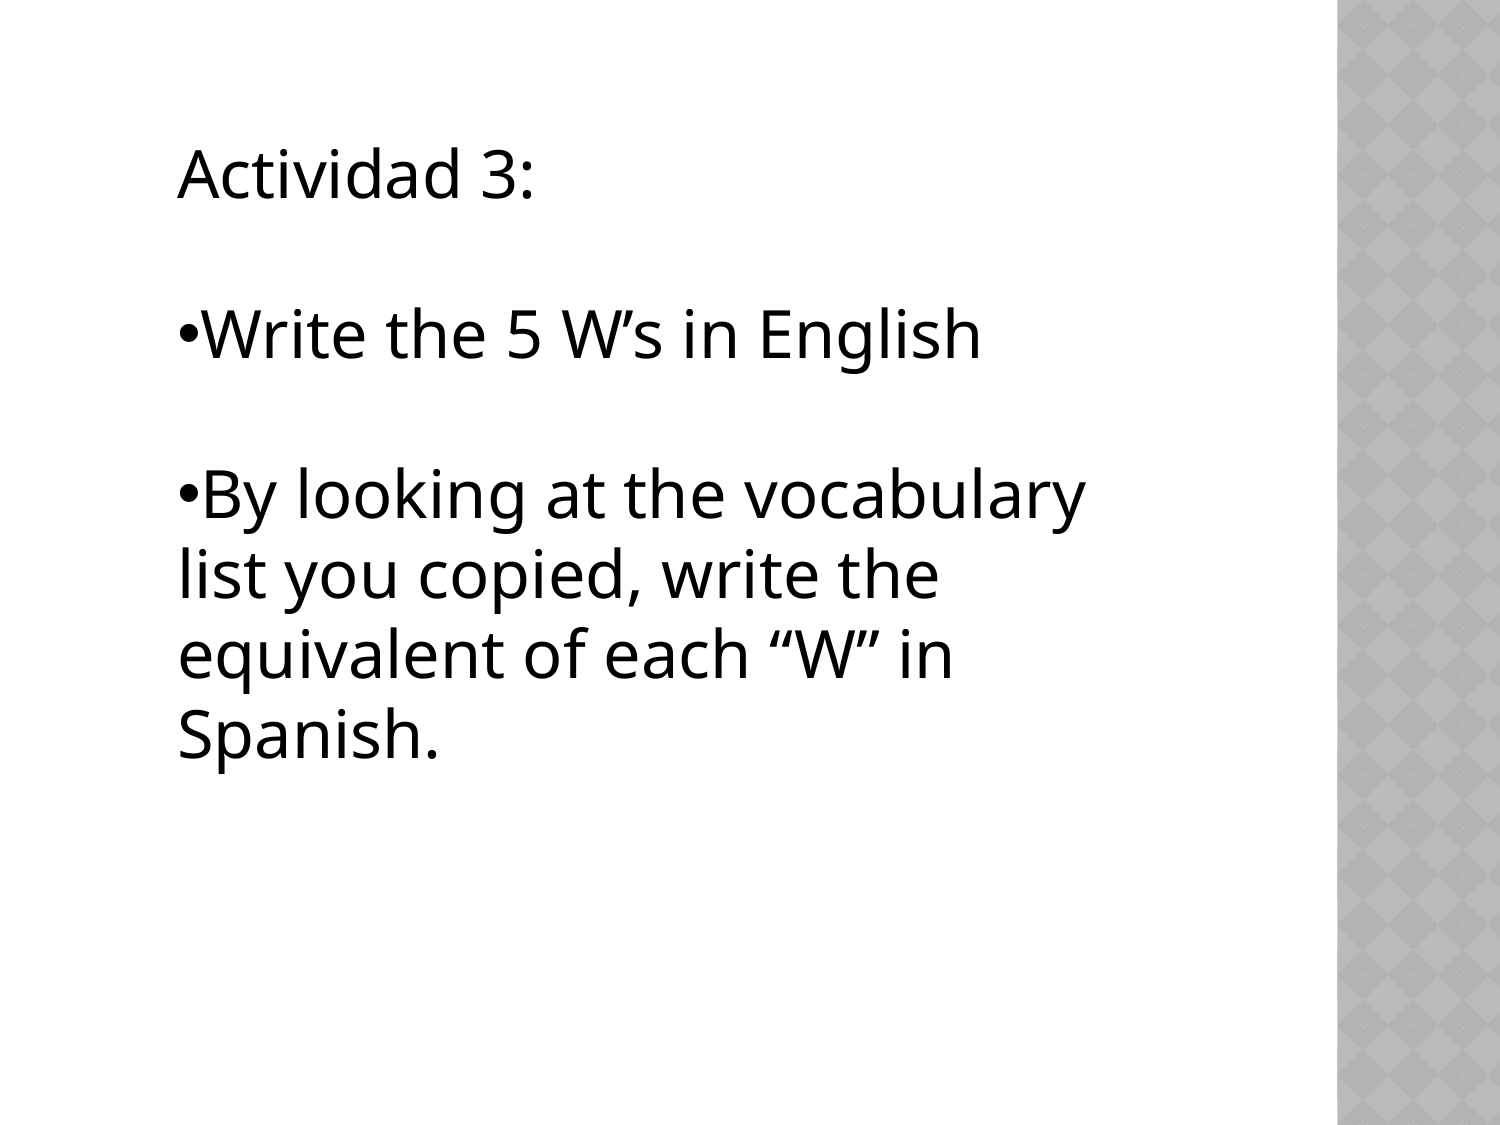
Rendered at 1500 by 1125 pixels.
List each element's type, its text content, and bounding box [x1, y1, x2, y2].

text_box Actividad 3: Write the 5 W’s in English By looking at the vocabulary list you copied, write the equivalent of each “W” in Spanish. [162, 124, 1200, 940]
